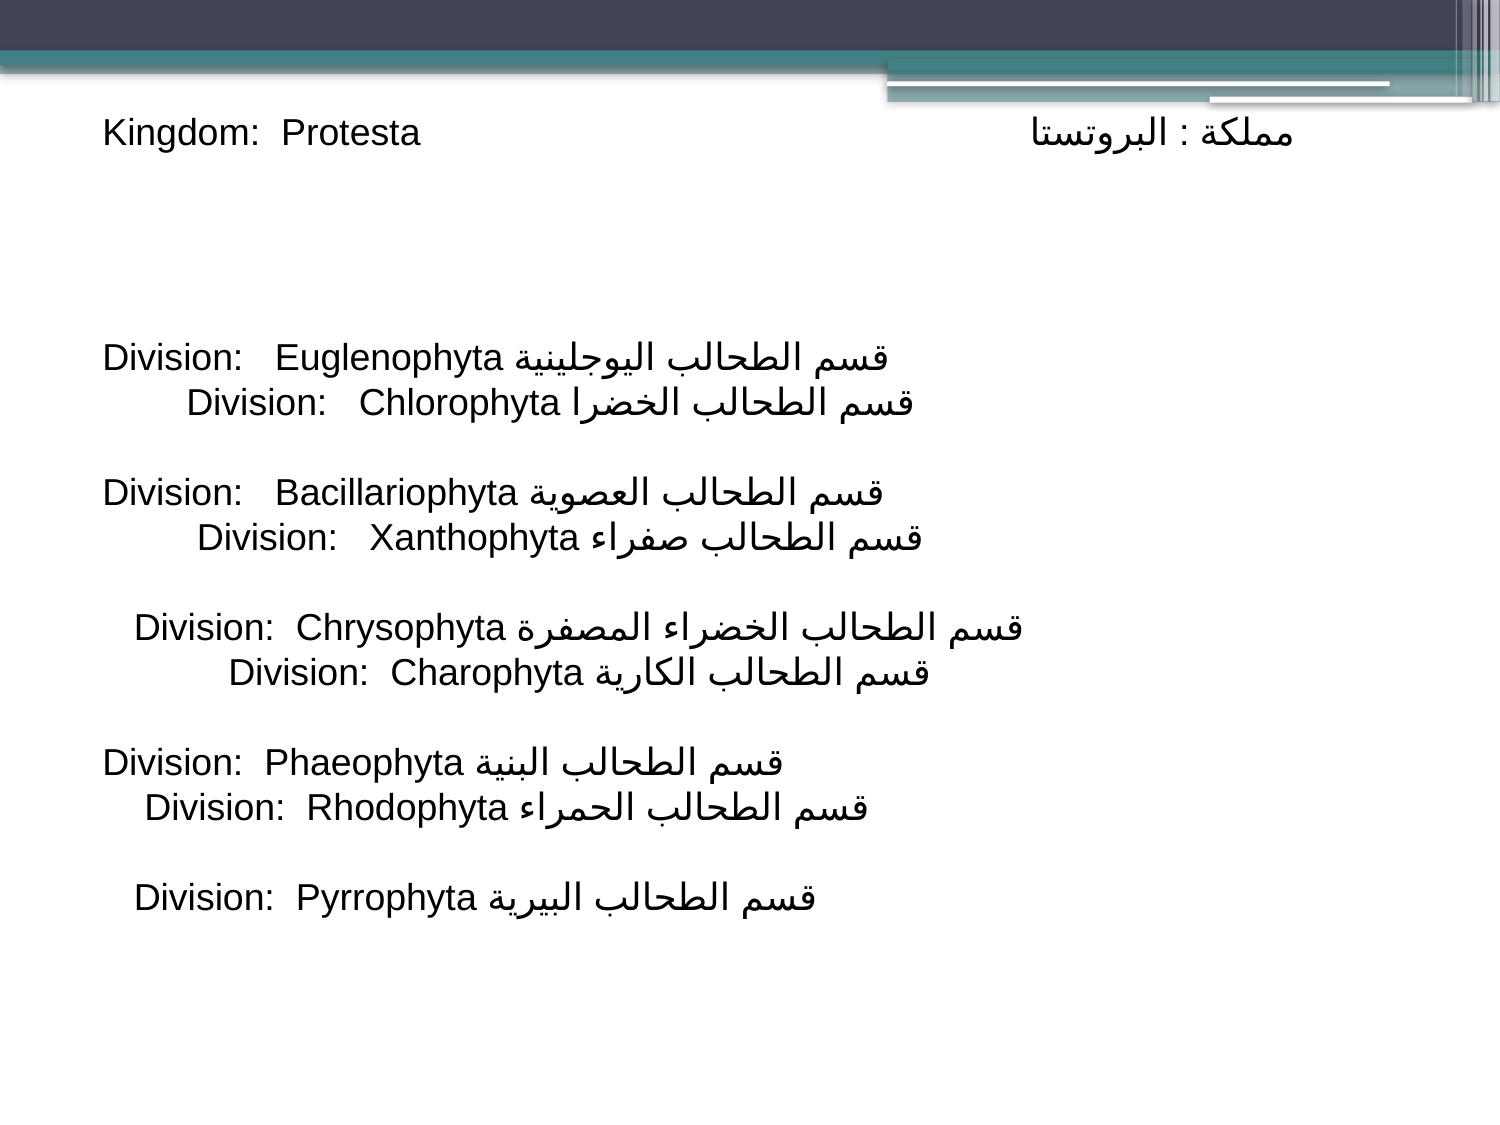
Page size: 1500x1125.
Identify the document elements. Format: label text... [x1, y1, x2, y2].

text_box Kingdom: Protesta مملكة : البروتستا Division: Euglenophyta قسم الطحالب اليوجلينية Division: Chlorophyta قسم الطحالب الخضرا Division: Bacillariophyta قسم الطحالب العصوية Division: Xanthophyta قسم الطحالب صفراء Division: Chrysophyta قسم الطحالب الخضراء المصفرة Division: Charophyta قسم الطحالب الكارية Division: Phaeophyta قسم الطحالب البنية Division: Rhodophyta قسم الطحالب الحمراء Division: Pyrrophyta قسم الطحالب البيرية [87, 100, 1413, 971]
